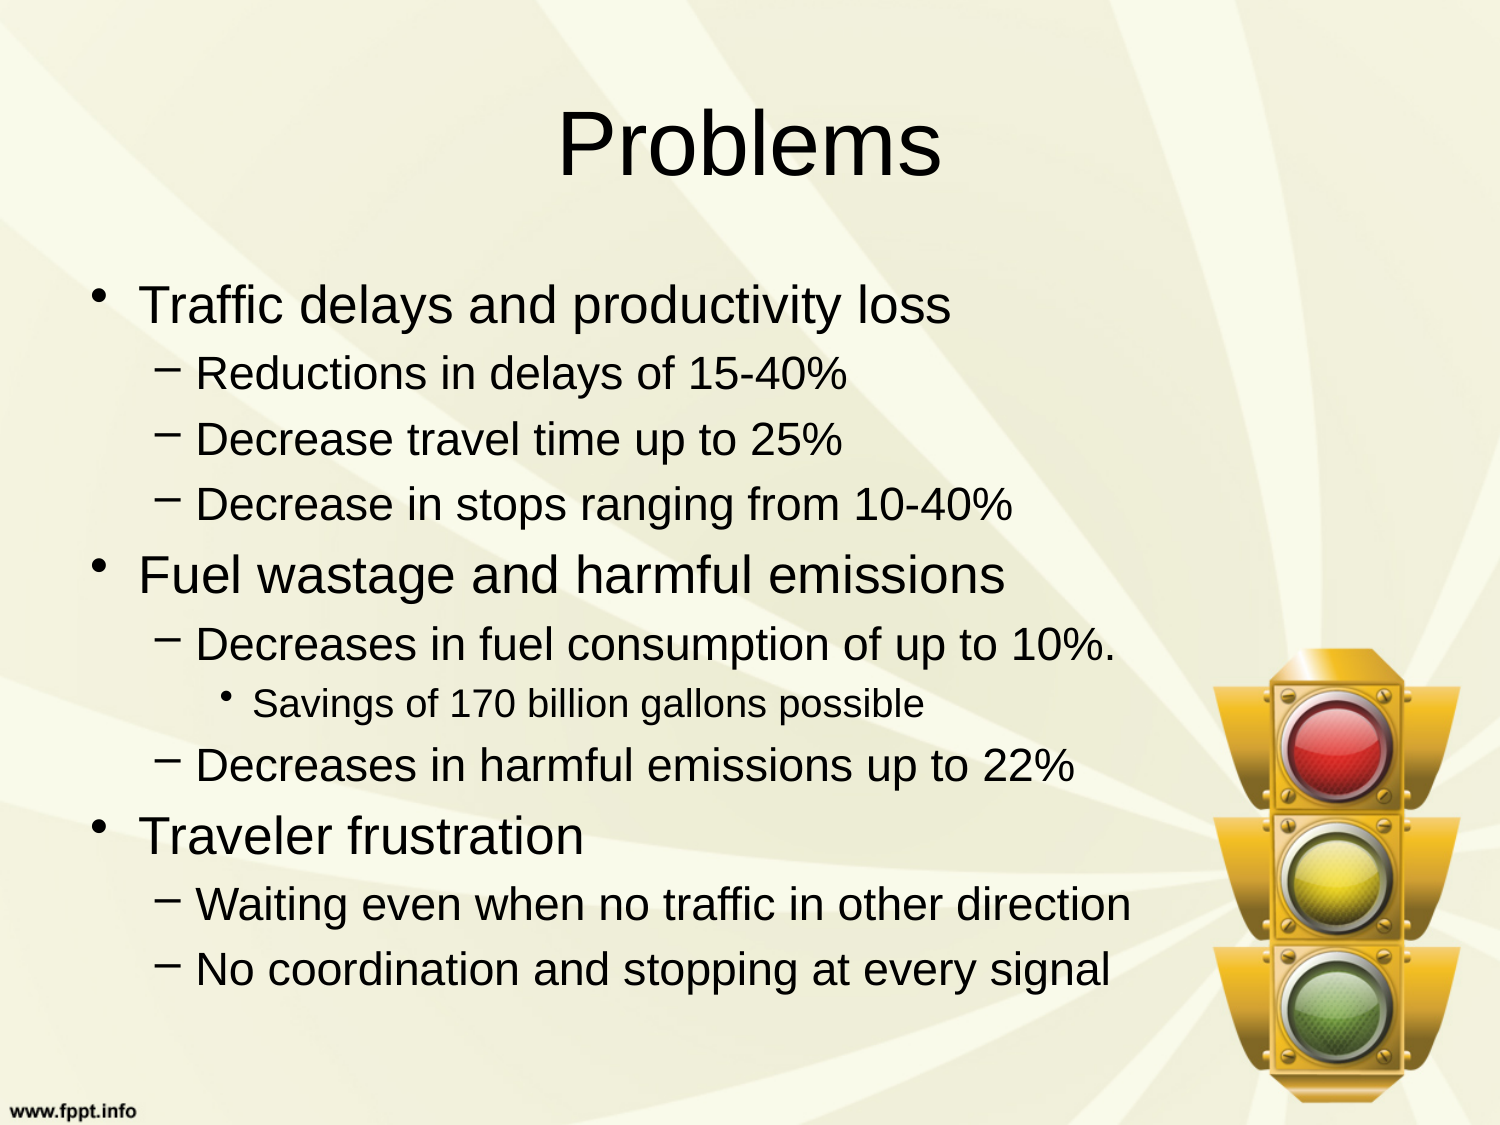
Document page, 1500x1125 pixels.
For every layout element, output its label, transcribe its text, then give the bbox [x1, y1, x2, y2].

list Traffic delays and productivity loss Reductions in delays of 15-40% Decrease travel time up to 25% Decrease in stops ranging from 10-40% Fuel wastage and harmful emissions Decreases in fuel consumption of up to 10%. Savings of 170 billion gallons possible Decreases in harmful emissions up to 22% Traveler frustration Waiting even when no traffic in other direction No coordination and stopping at every signal [75, 262, 1425, 1005]
title Problems [75, 45, 1425, 233]
picture [0, 0, 1500, 1125]
